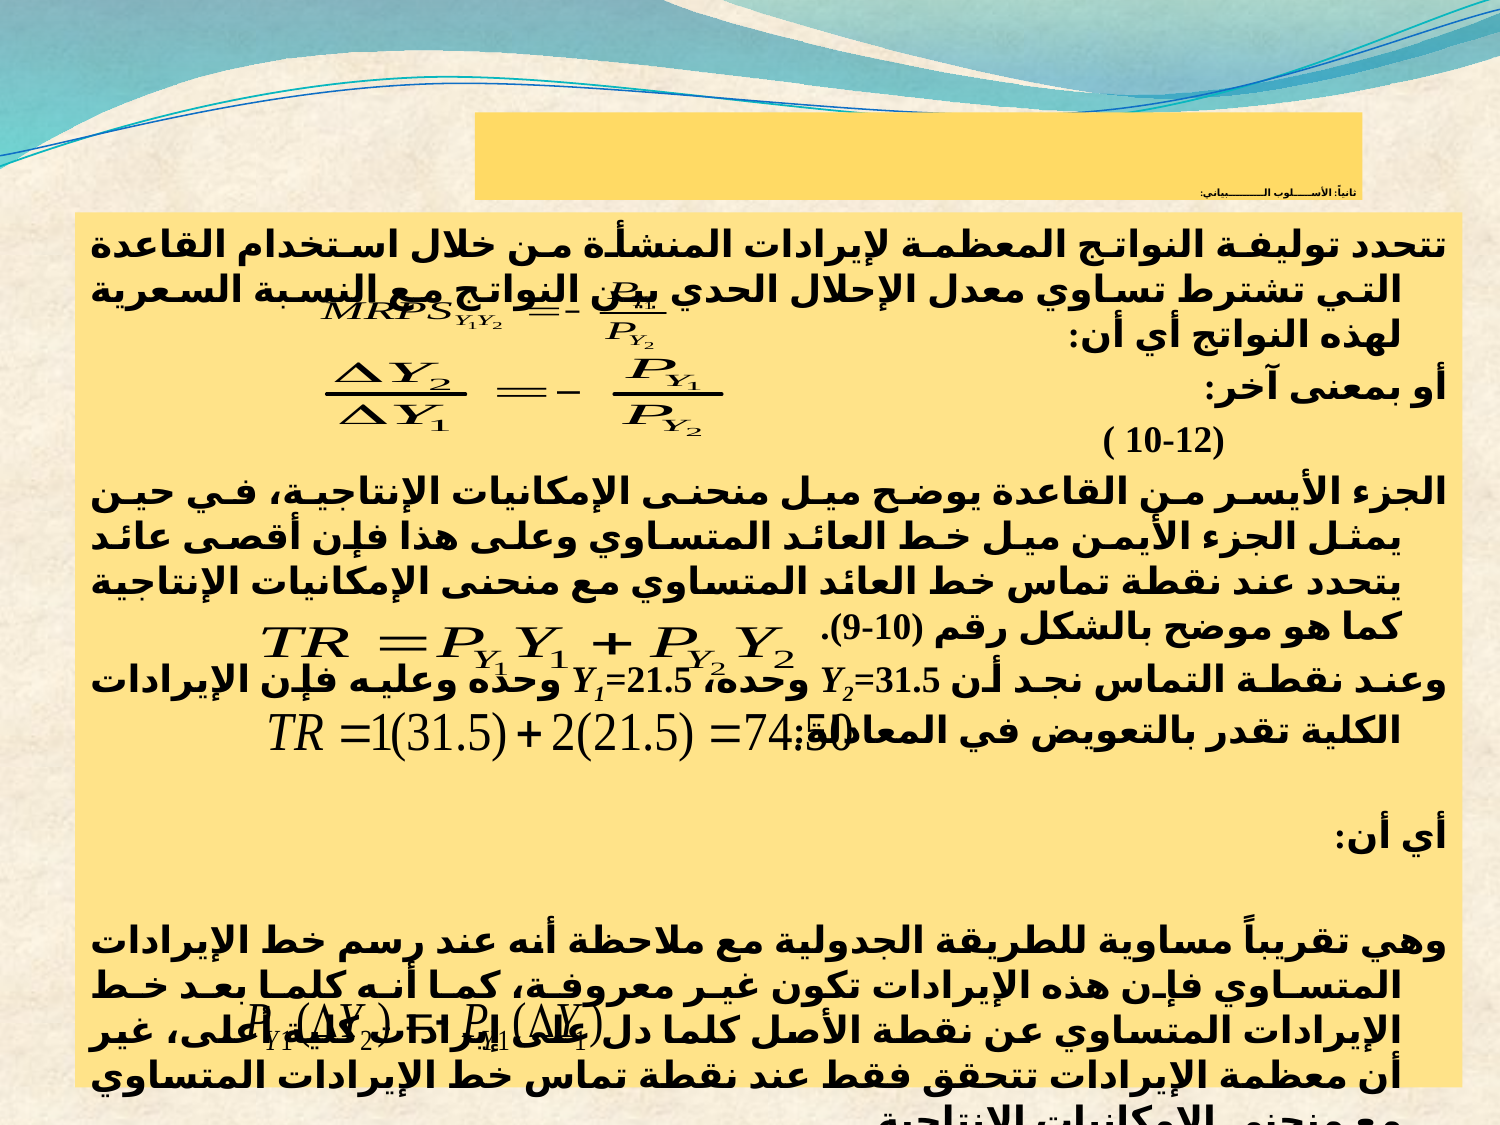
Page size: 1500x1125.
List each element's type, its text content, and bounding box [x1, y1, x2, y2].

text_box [312, 274, 676, 349]
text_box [262, 699, 863, 774]
list تتحدد توليفة النواتج المعظمة لإيرادات المنشأة من خلال استخدام القاعدة التي تشترط تساوي معدل الإحلال الحدي بين النواتج مع النسبة السعرية لهذه النواتج أي أن: أو بمعنى آخر: (10-12 ) الجزء الأيسر من القاعدة يوضح ميل منحنى الإمكانيات الإنتاجية، في حين يمثل الجزء الأيمن ميل خط العائد المتساوي وعلى هذا فإن أقصى عائد يتحدد عند نقطة تماس خط العائد المتساوي مع منحنى الإمكانيات الإنتاجية كما هو موضح بالشكل رقم (10-9). وعند نقطة التماس نجد أن Y2=31.5 وحده، Y1=21.5 وحده وعليه فإن الإيرادات الكلية تقدر بالتعويض في المعادلة: أي أن: وهي تقريباً مساوية للطريقة الجدولية مع ملاحظة أنه عند رسم خط الإيرادات المتساوي فإن هذه الإيرادات تكون غير معروفة، كما أنه كلما بعد خط الإيرادات المتساوي عن نقطة الأصل كلما دل على إيرادات كلية أعلى، غير أن معظمة الإيرادات تتحقق فقط عند نقطة تماس خط الإيرادات المتساوي مع منحنى الإمكانيات الإنتاجية. كما يلاحظ أن المعادلة (10-12) التي يمكن إعادة كتابتها كما يلي : [75, 212, 1463, 1088]
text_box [312, 349, 738, 444]
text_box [249, 612, 813, 685]
title ثانياً: الأســـــلوب الــــــــــبياني: [474, 112, 1363, 200]
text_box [237, 987, 613, 1059]
